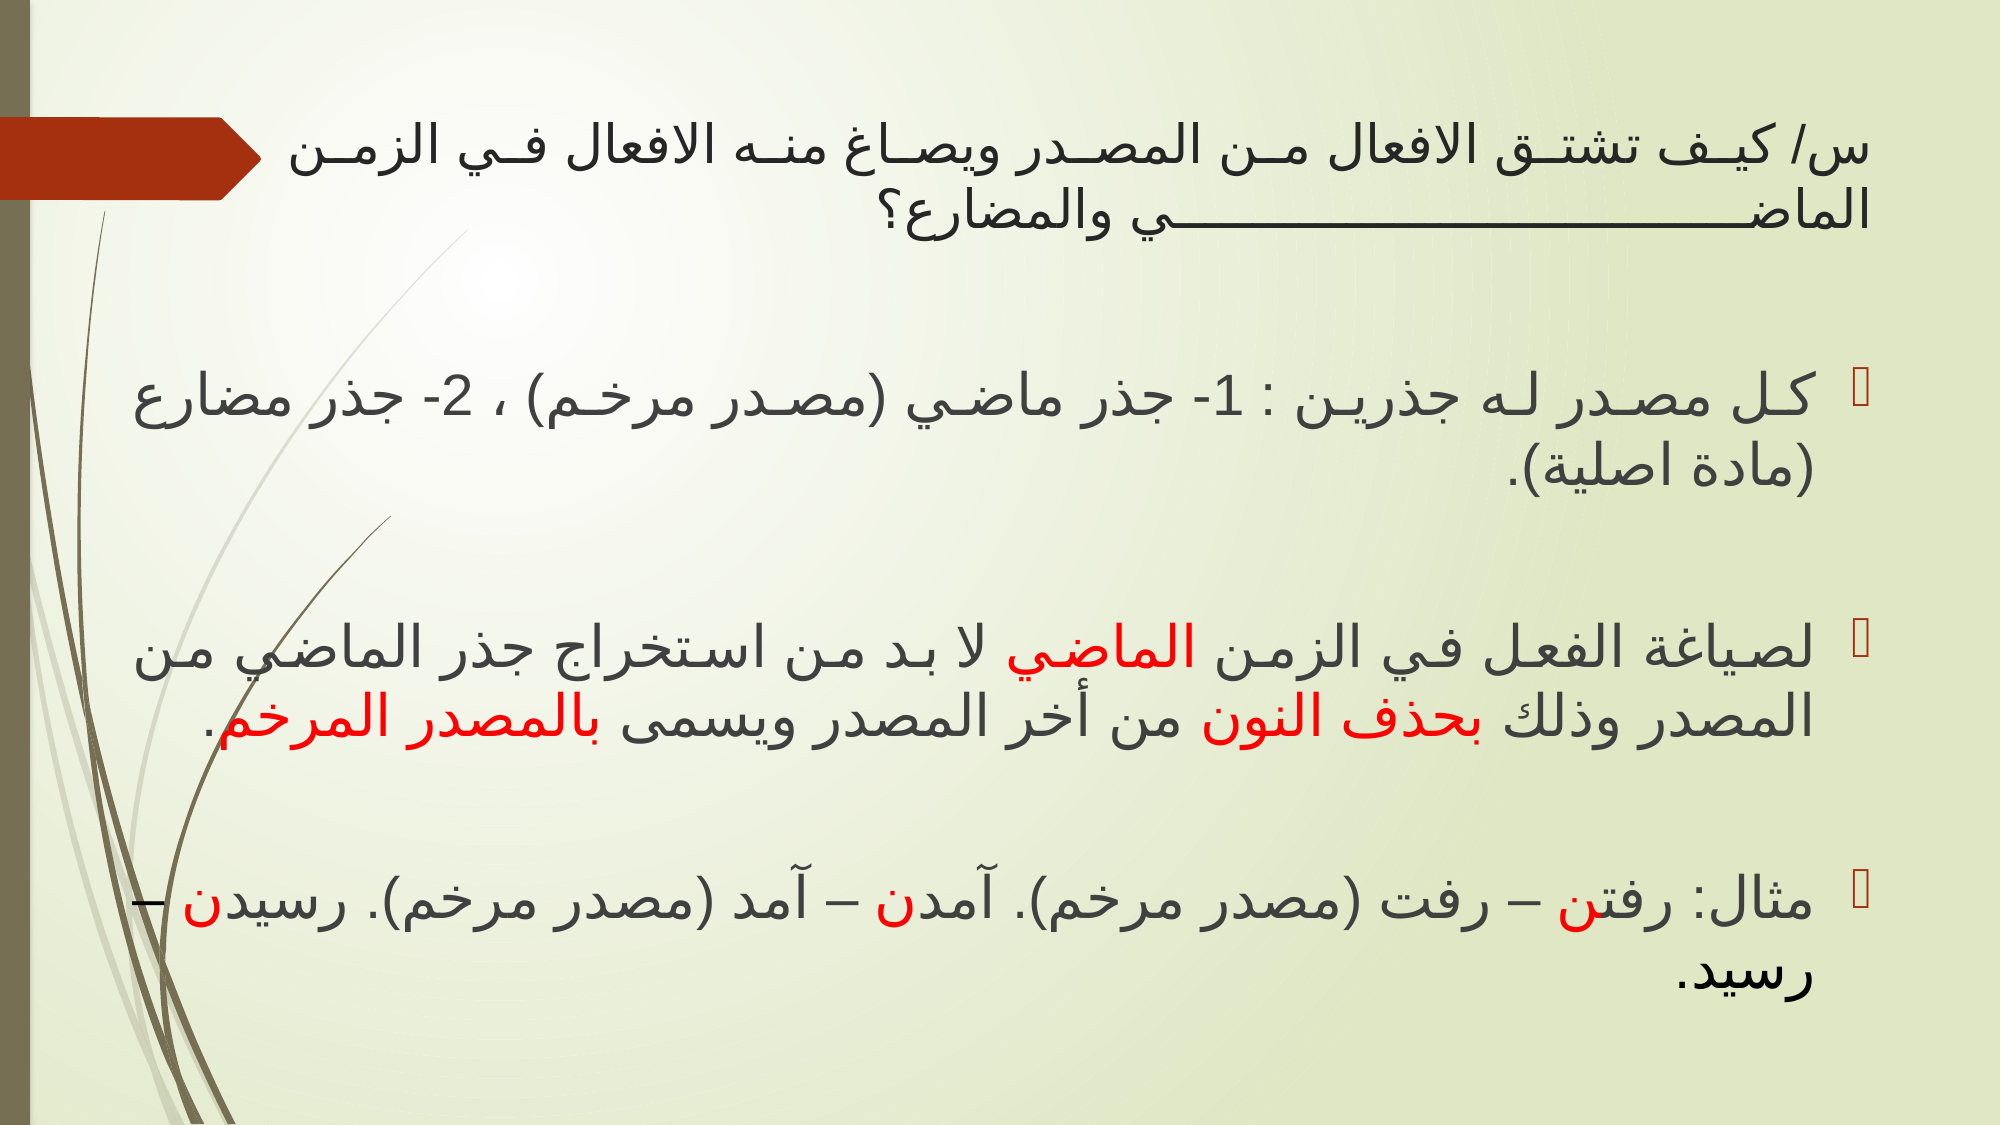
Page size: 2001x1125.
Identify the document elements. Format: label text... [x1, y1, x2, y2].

title س/ كيف تشتق الافعال من المصدر ويصاغ منه الافعال في الزمن الماضي والمضارع؟ [272, 102, 1888, 313]
list كل مصدر له جذرين : 1- جذر ماضي (مصدر مرخم) ، 2- جذر مضارع (مادة اصلية). لصياغة الفعل في الزمن الماضي لا بد من استخراج جذر الماضي من المصدر وذلك بحذف النون من أخر المصدر ويسمى بالمصدر المرخم. مثال: رفتن – رفت (مصدر مرخم). آمدن – آمد (مصدر مرخم). رسيدن – رسيد. [117, 350, 1888, 1094]
